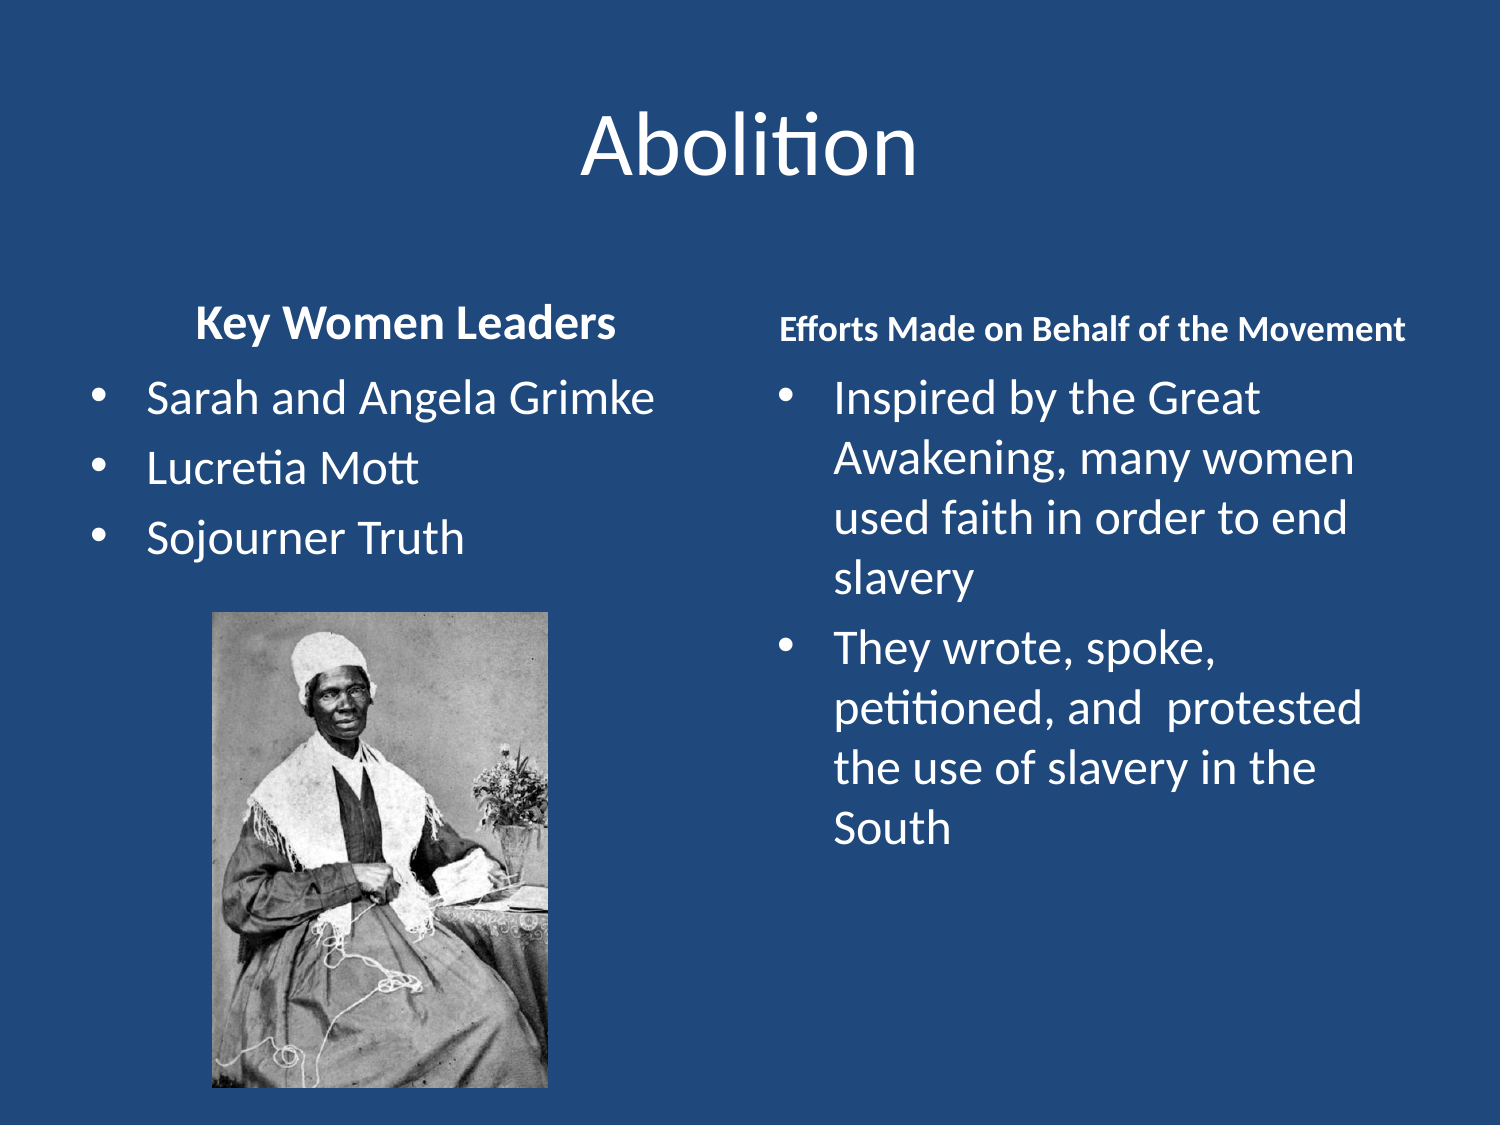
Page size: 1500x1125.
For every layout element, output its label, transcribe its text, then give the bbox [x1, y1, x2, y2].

list Key Women Leaders [75, 251, 738, 356]
list Sarah and Angela Grimke Lucretia Mott Sojourner Truth [75, 356, 738, 1005]
list Efforts Made on Behalf of the Movement [761, 251, 1425, 356]
list Inspired by the Great Awakening, many women used faith in order to end slavery They wrote, spoke, petitioned, and protested the use of slavery in the South [761, 356, 1425, 1005]
picture [212, 612, 549, 1088]
title Abolition [75, 45, 1425, 233]
